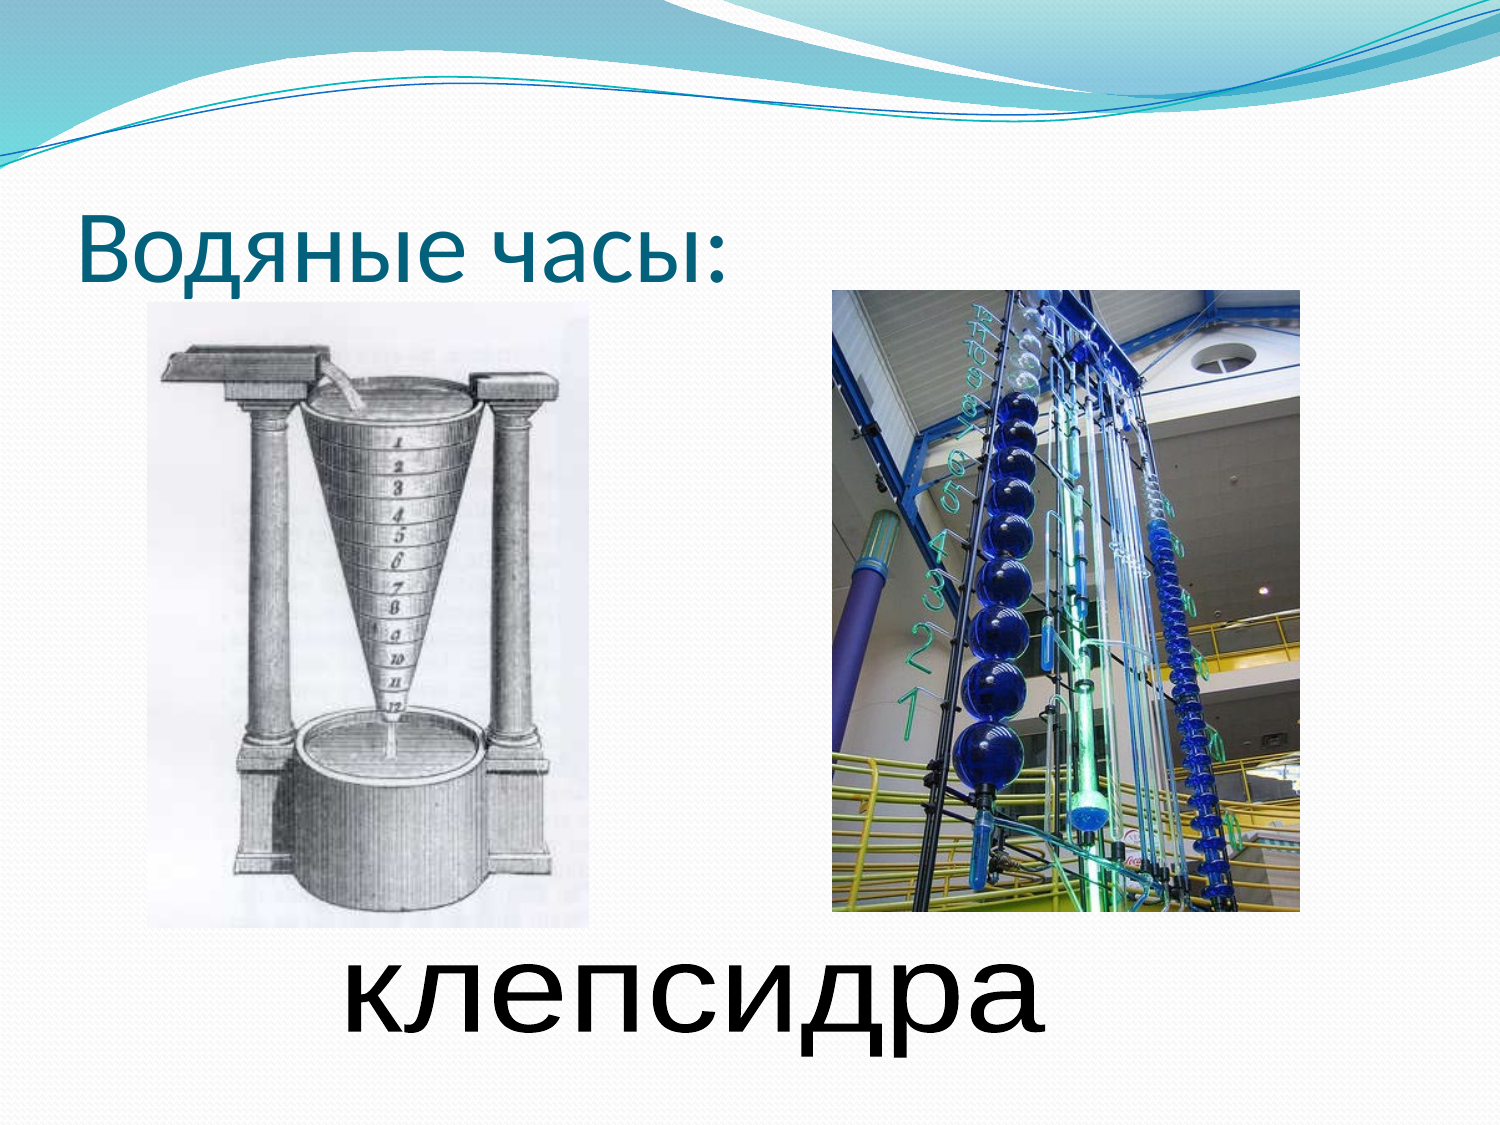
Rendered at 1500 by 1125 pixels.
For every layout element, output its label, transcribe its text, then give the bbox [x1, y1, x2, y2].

picture [147, 302, 589, 928]
title Водяные часы: [75, 115, 1425, 303]
picture [832, 290, 1300, 912]
